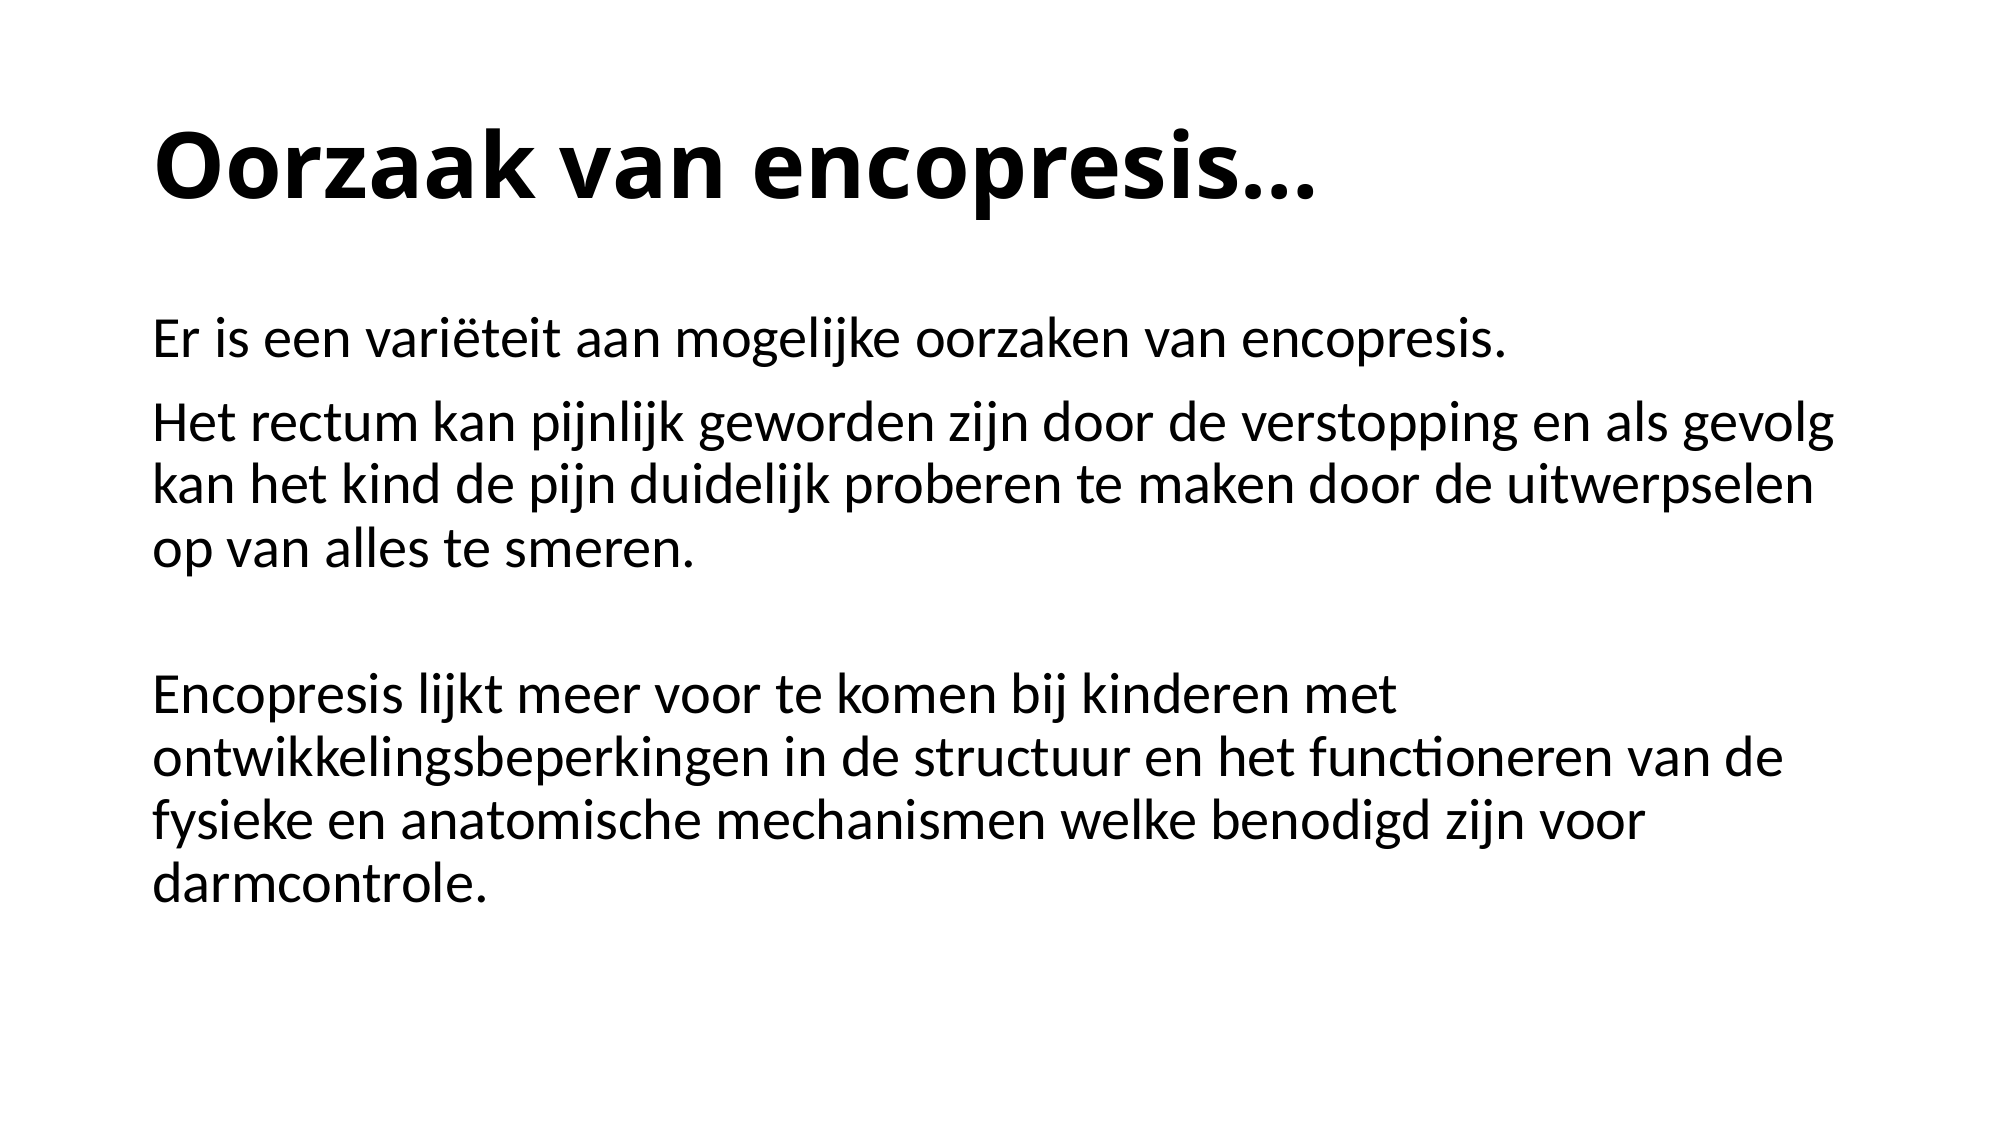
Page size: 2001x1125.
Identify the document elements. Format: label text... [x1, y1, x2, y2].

list Er is een variëteit aan mogelijke oorzaken van encopresis. Het rectum kan pijnlijk geworden zijn door de verstopping en als gevolg kan het kind de pijn duidelijk proberen te maken door de uitwerpselen op van alles te smeren. Encopresis lijkt meer voor te komen bij kinderen met ontwikkelingsbeperkingen in de structuur en het functioneren van de fysieke en anatomische mechanismen welke benodigd zijn voor darmcontrole. [137, 299, 1863, 1014]
title Oorzaak van encopresis… [137, 59, 1863, 278]
